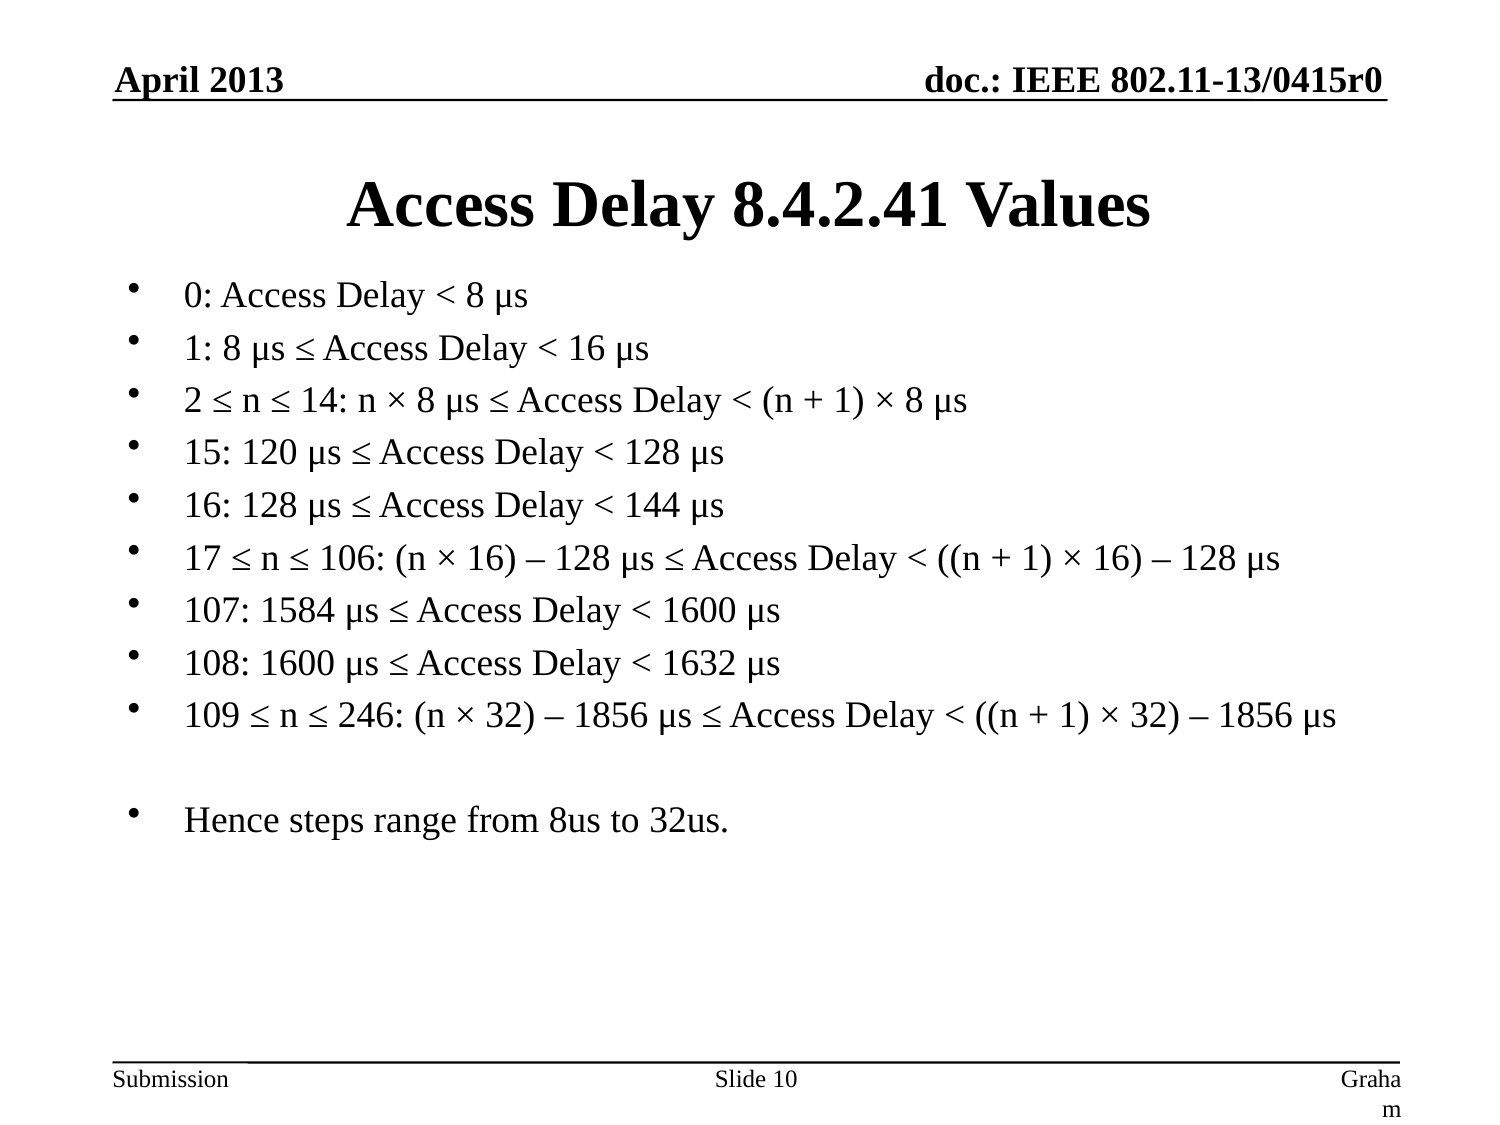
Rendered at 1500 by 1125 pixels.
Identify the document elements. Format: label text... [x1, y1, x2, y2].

slide_number Slide 10 [712, 1061, 800, 1093]
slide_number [114, 54, 286, 101]
footer Graham Smith, DSP Group [1324, 1061, 1402, 1093]
title Access Delay 8.4.2.41 Values [112, 112, 1388, 288]
list 0: Access Delay < 8 μs 1: 8 μs ≤ Access Delay < 16 μs 2 ≤ n ≤ 14: n × 8 μs ≤ Access Delay < (n + 1) × 8 μs 15: 120 μs ≤ Access Delay < 128 μs 16: 128 μs ≤ Access Delay < 144 μs 17 ≤ n ≤ 106: (n × 16) – 128 μs ≤ Access Delay < ((n + 1) × 16) – 128 μs 107: 1584 μs ≤ Access Delay < 1600 μs 108: 1600 μs ≤ Access Delay < 1632 μs 109 ≤ n ≤ 246: (n × 32) – 1856 μs ≤ Access Delay < ((n + 1) × 32) – 1856 μs Hence steps range from 8us to 32us. [112, 288, 1388, 938]
